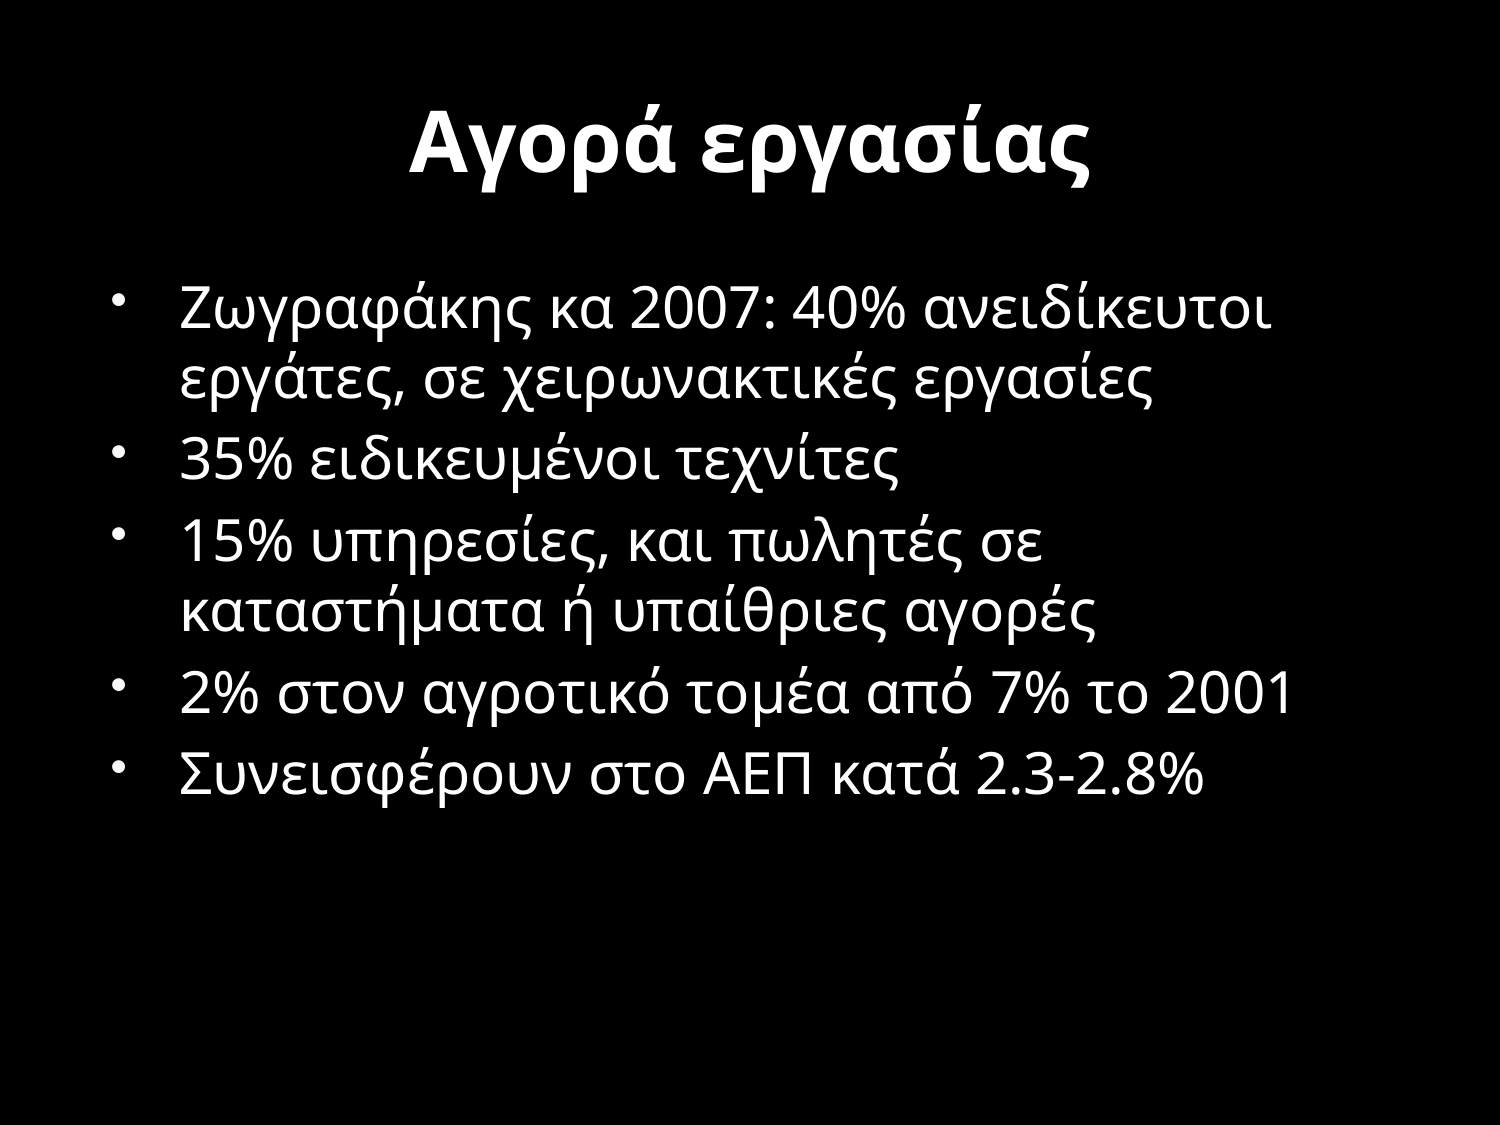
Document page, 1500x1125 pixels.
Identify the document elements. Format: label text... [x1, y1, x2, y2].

title Αγορά εργασίας [75, 45, 1425, 233]
list Ζωγραφάκης κα 2007: 40% ανειδίκευτοι εργάτες, σε χειρωνακτικές εργασίες 35% ειδικευμένοι τεχνίτες 15% υπηρεσίες, και πωλητές σε καταστήματα ή υπαίθριες αγορές 2% στον αγροτικό τομέα από 7% το 2001 Συνεισφέρουν στο ΑΕΠ κατά 2.3-2.8% [75, 262, 1425, 1035]
